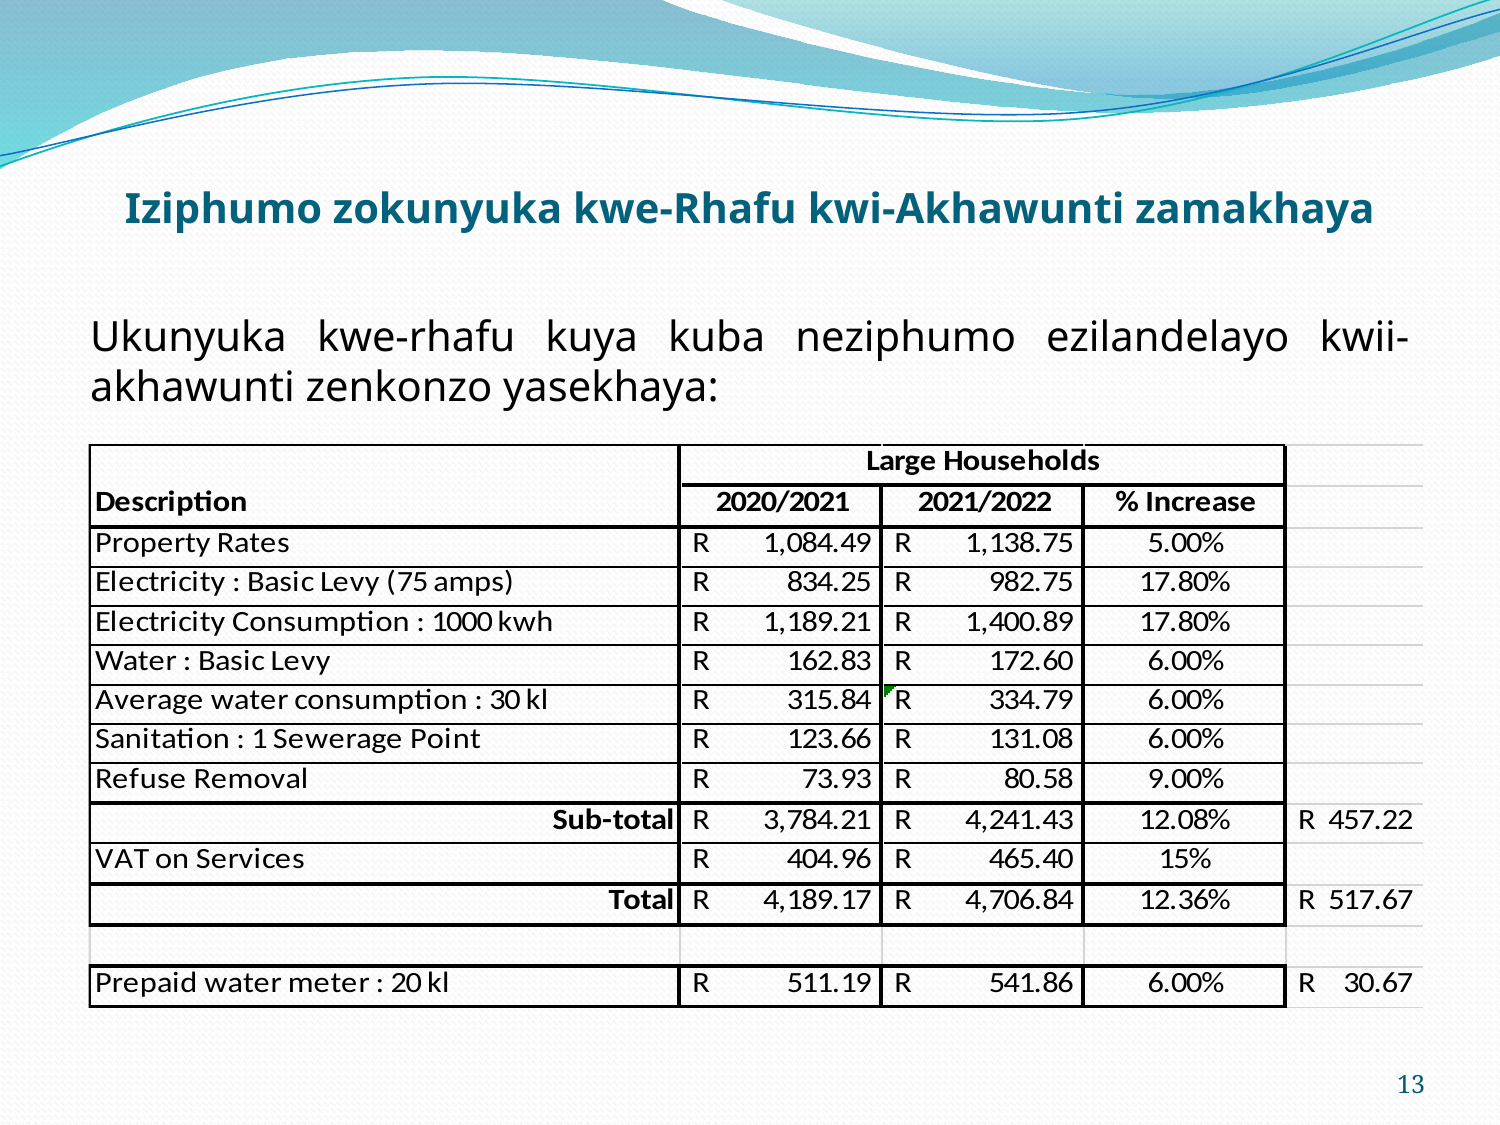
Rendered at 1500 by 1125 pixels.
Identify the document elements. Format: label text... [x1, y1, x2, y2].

title Iziphumo zokunyuka kwe-Rhafu kwi-Akhawunti zamakhaya [74, 115, 1426, 292]
picture [88, 444, 1426, 1010]
slide_number 13 [1299, 1042, 1425, 1103]
list Ukunyuka kwe-rhafu kuya kuba neziphumo ezilandelayo kwii-akhawunti zenkonzo yasekhaya: [74, 302, 1426, 1038]
